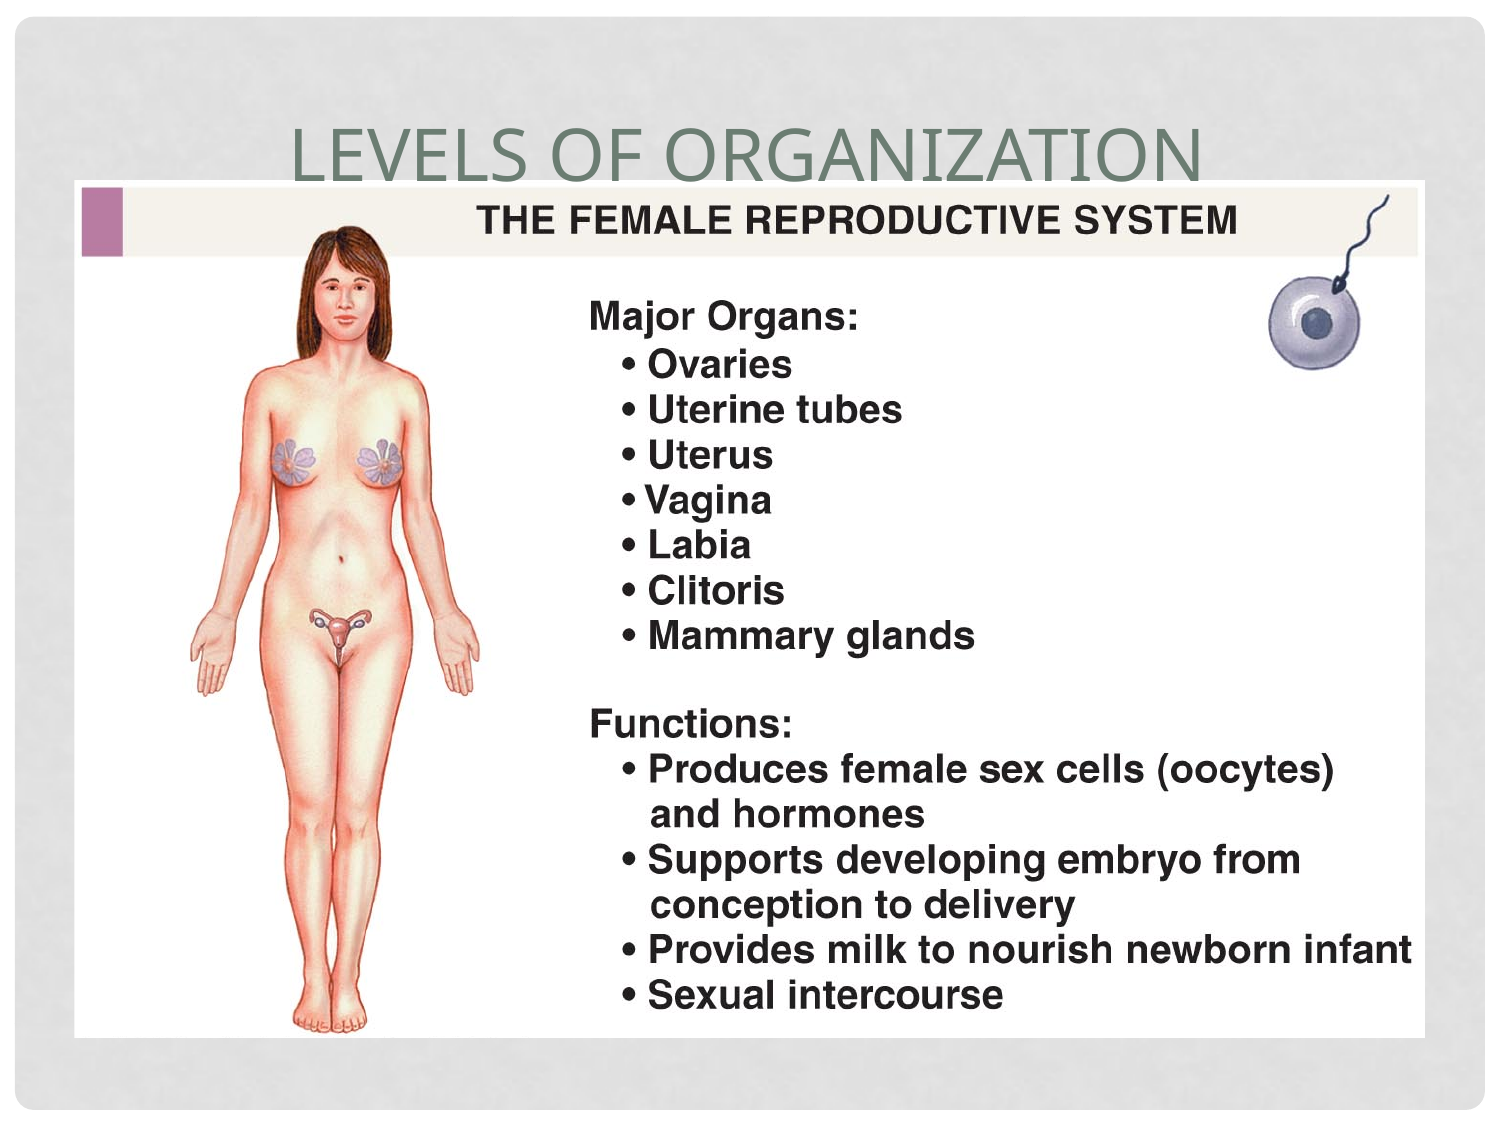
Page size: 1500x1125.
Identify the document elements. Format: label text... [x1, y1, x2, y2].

title Levels of Organization [69, 66, 1425, 238]
picture [74, 179, 1426, 1038]
